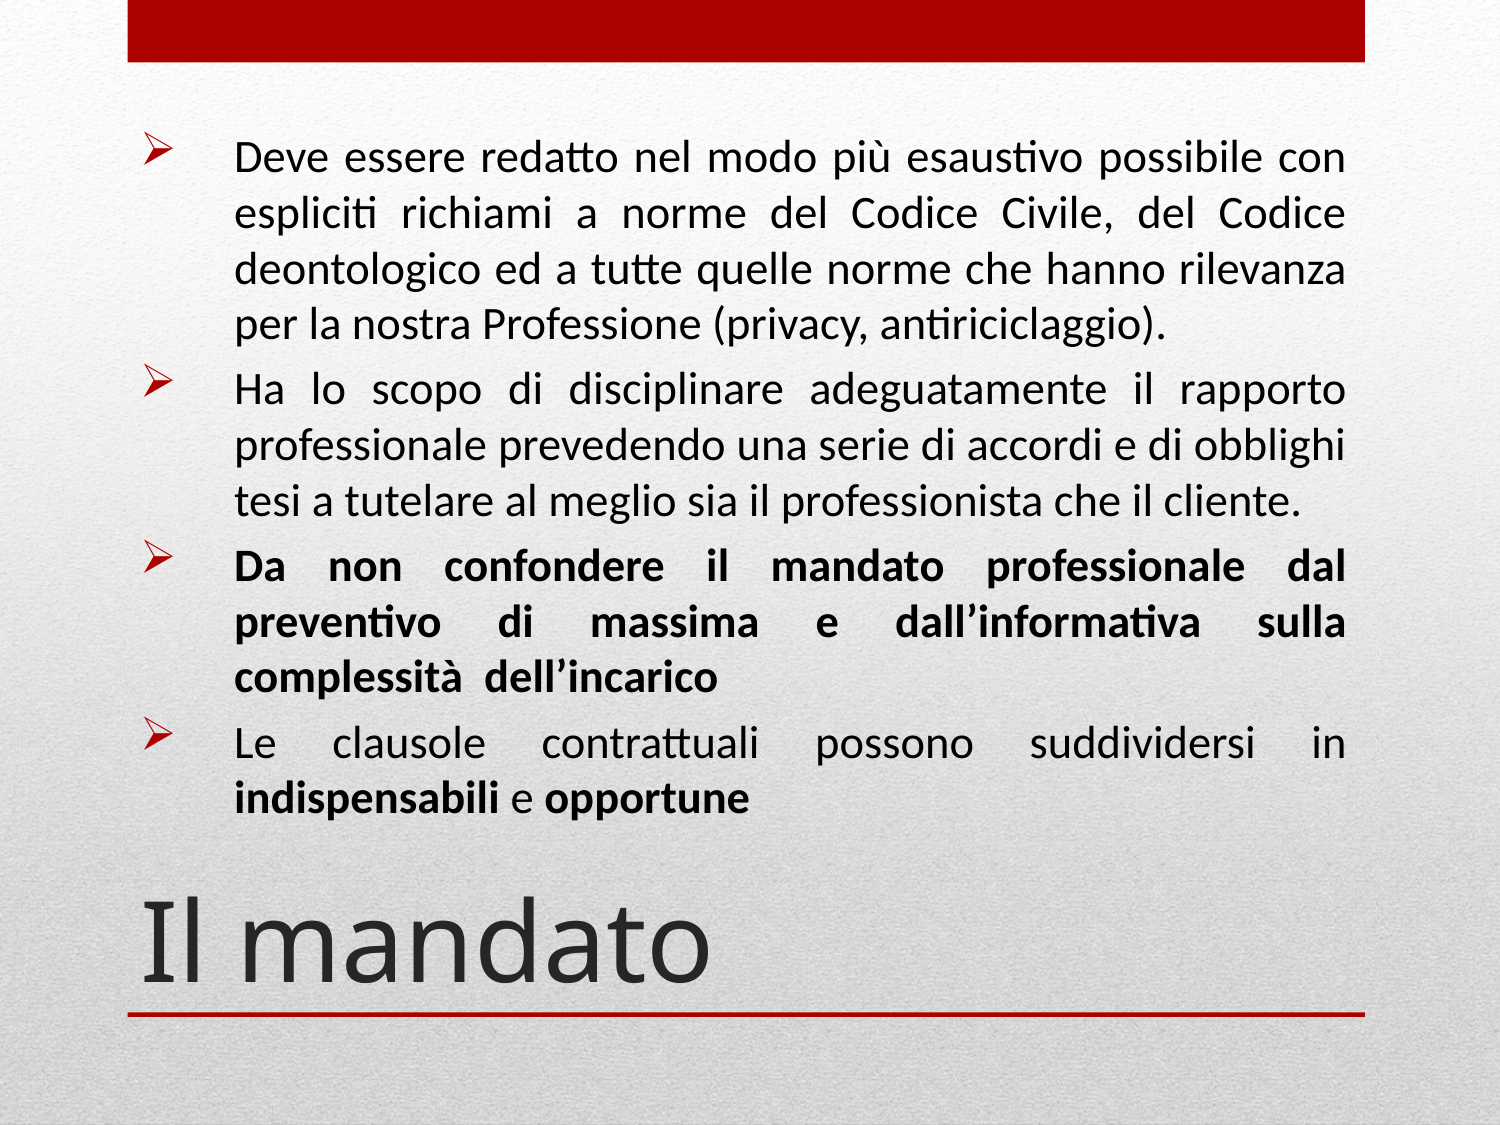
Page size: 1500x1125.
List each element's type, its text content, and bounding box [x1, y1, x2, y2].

list Deve essere redatto nel modo più esaustivo possibile con espliciti richiami a norme del Codice Civile, del Codice deontologico ed a tutte quelle norme che hanno rilevanza per la nostra Professione (privacy, antiriciclaggio). Ha lo scopo di disciplinare adeguatamente il rapporto professionale prevedendo una serie di accordi e di obblighi tesi a tutelare al meglio sia il professionista che il cliente. Da non confondere il mandato professionale dal preventivo di massima e dall’informativa sulla complessità dell’incarico Le clausole contrattuali possono suddividersi in indispensabili e opportune [125, 112, 1363, 837]
title Il mandato [125, 837, 1238, 1013]
